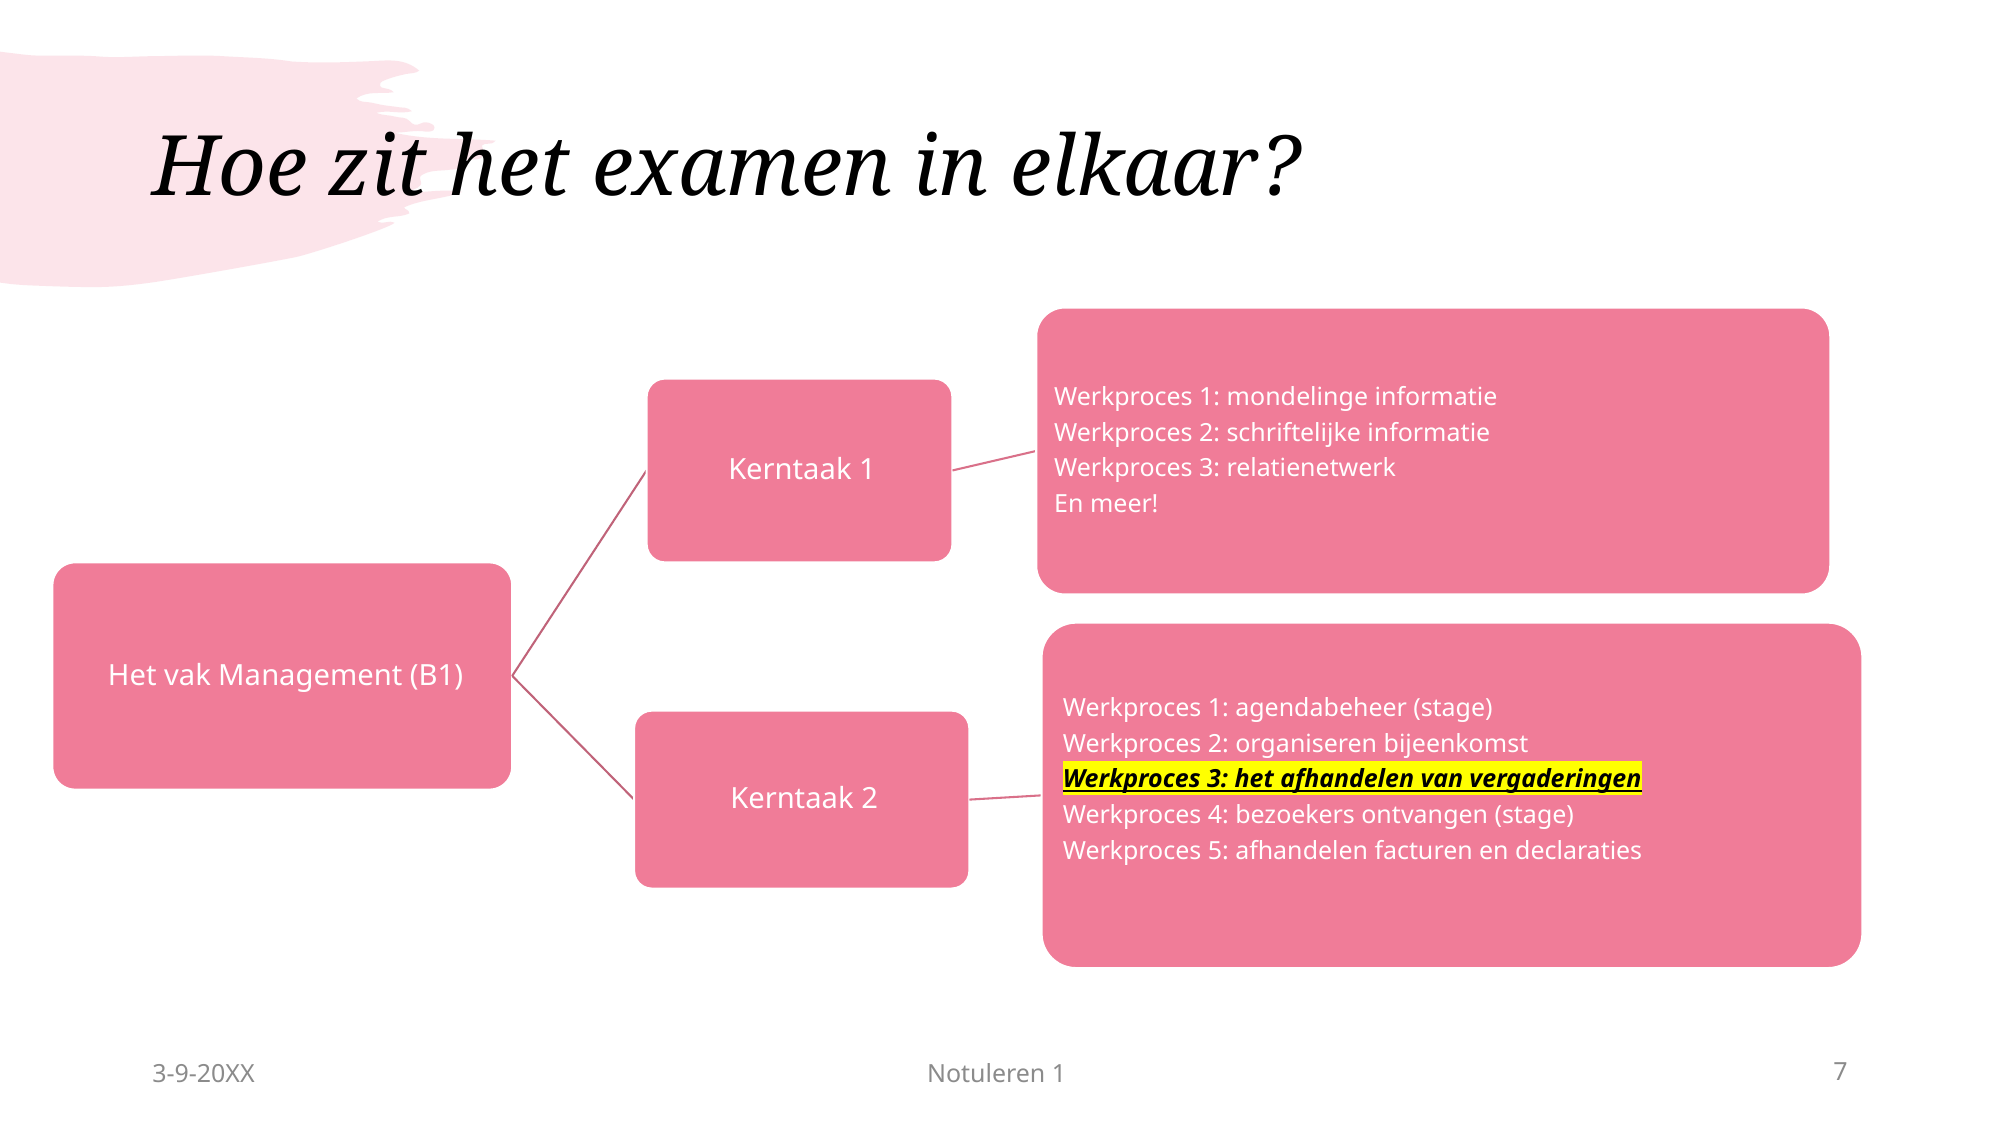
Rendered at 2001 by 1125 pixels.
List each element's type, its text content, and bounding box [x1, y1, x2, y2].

footer Notuleren 1 [662, 1042, 1338, 1103]
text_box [52, 307, 1863, 1007]
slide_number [137, 1042, 588, 1103]
title Hoe zit het examen in elkaar? [137, 59, 1863, 278]
slide_number 7 [1412, 1042, 1863, 1103]
